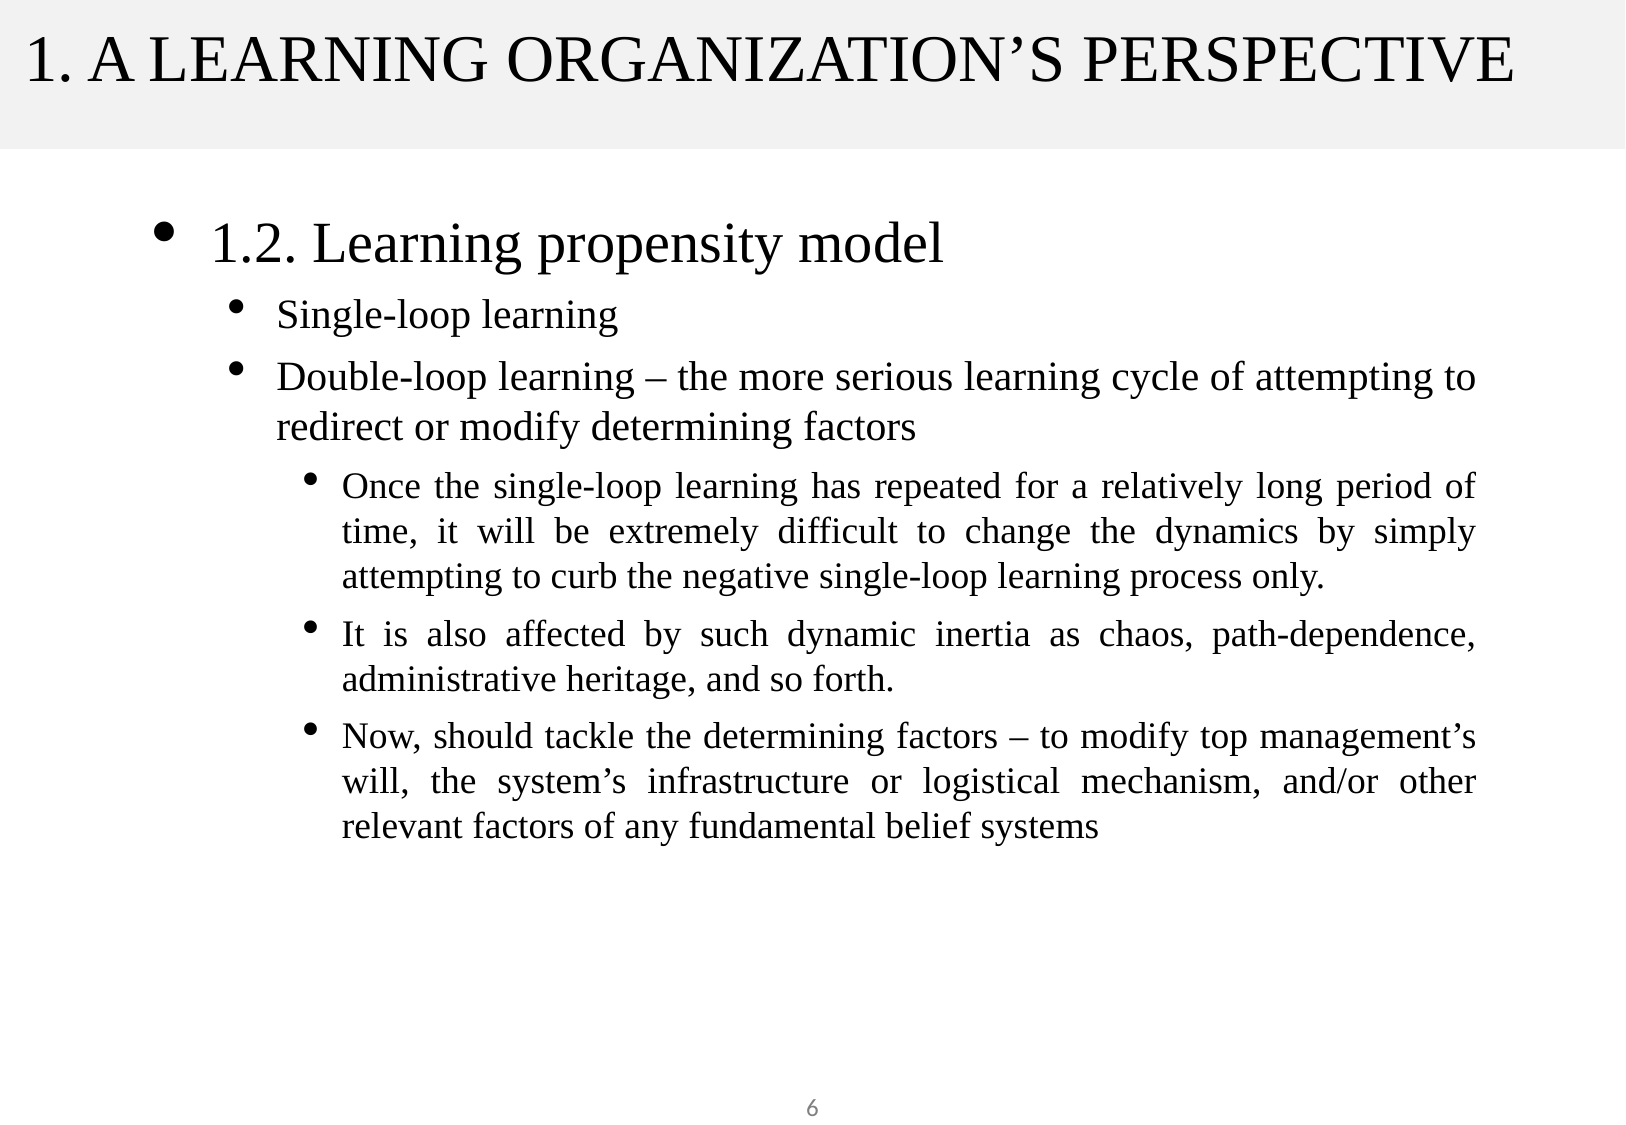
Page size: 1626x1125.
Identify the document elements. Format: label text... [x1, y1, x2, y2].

list 1.2. Learning propensity model Single-loop learning Double-loop learning – the more serious learning cycle of attempting to redirect or modify determining factors Once the single-loop learning has repeated for a relatively long period of time, it will be extremely difficult to change the dynamics by simply attempting to curb the negative single-loop learning process only. It is also affected by such dynamic inertia as chaos, path-dependence, administrative heritage, and so forth. Now, should tackle the determining factors – to modify top management’s will, the system’s infrastructure or logistical mechanism, and/or other relevant factors of any fundamental belief systems [139, 196, 1493, 872]
title 1. A LEARNING ORGANIZATION’S PERSPECTIVE [9, 7, 1581, 157]
